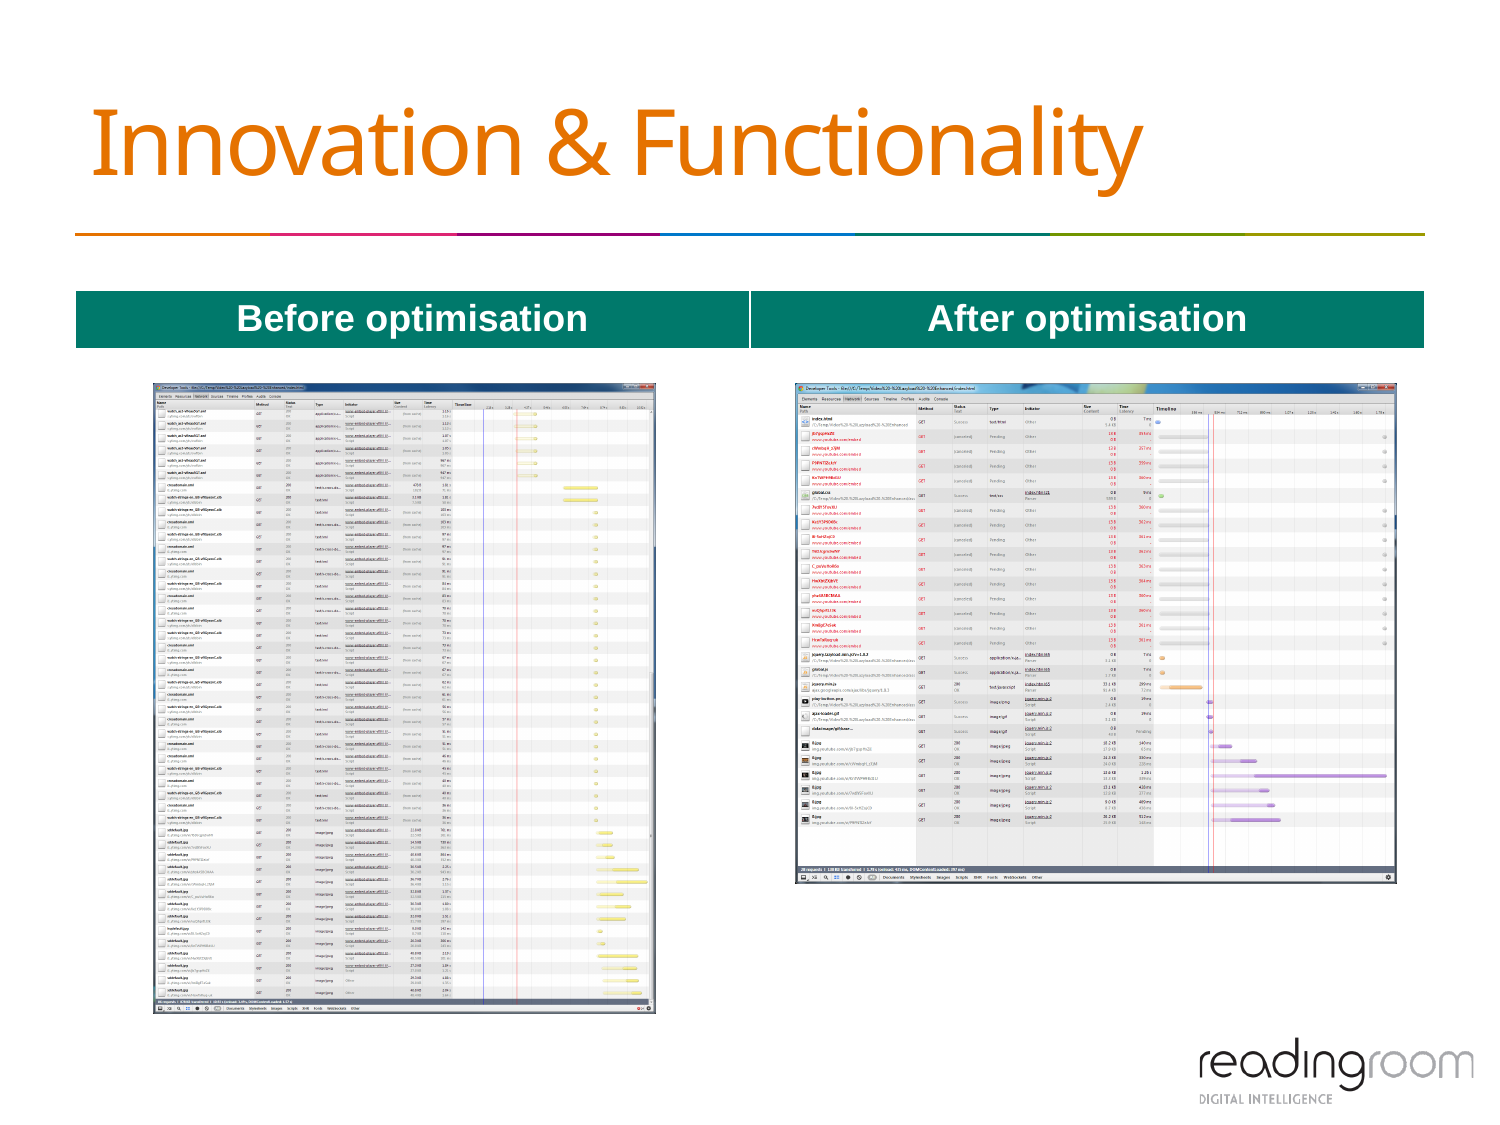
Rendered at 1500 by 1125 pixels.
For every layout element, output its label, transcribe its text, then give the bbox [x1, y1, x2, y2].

table_header Before optimisation [76, 291, 749, 348]
picture [152, 382, 656, 1015]
picture [795, 382, 1397, 884]
table_header After optimisation [751, 291, 1424, 348]
title Innovation & Functionality [75, 45, 1425, 233]
